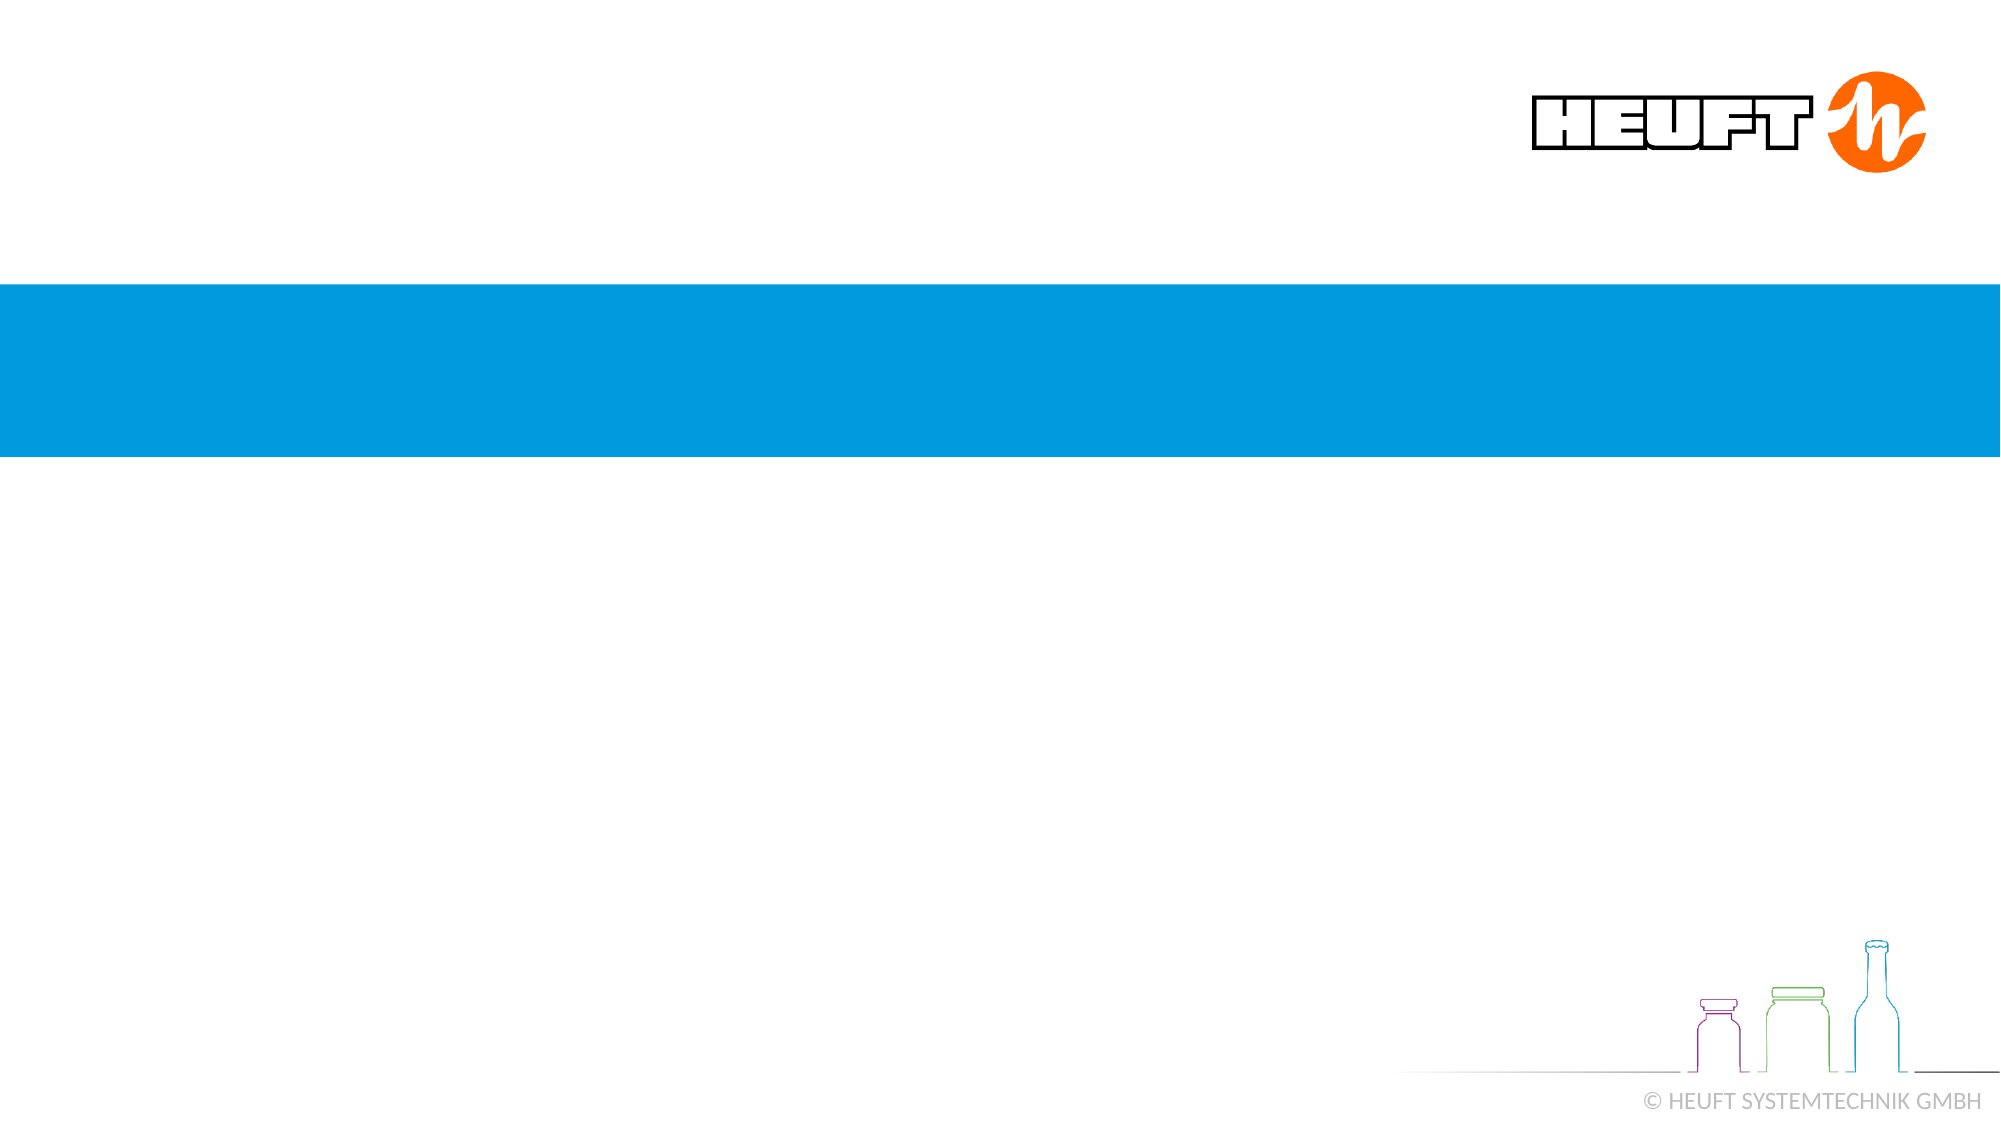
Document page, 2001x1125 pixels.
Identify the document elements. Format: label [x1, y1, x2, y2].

picture [1532, 71, 1927, 173]
picture [1047, 924, 2000, 1091]
